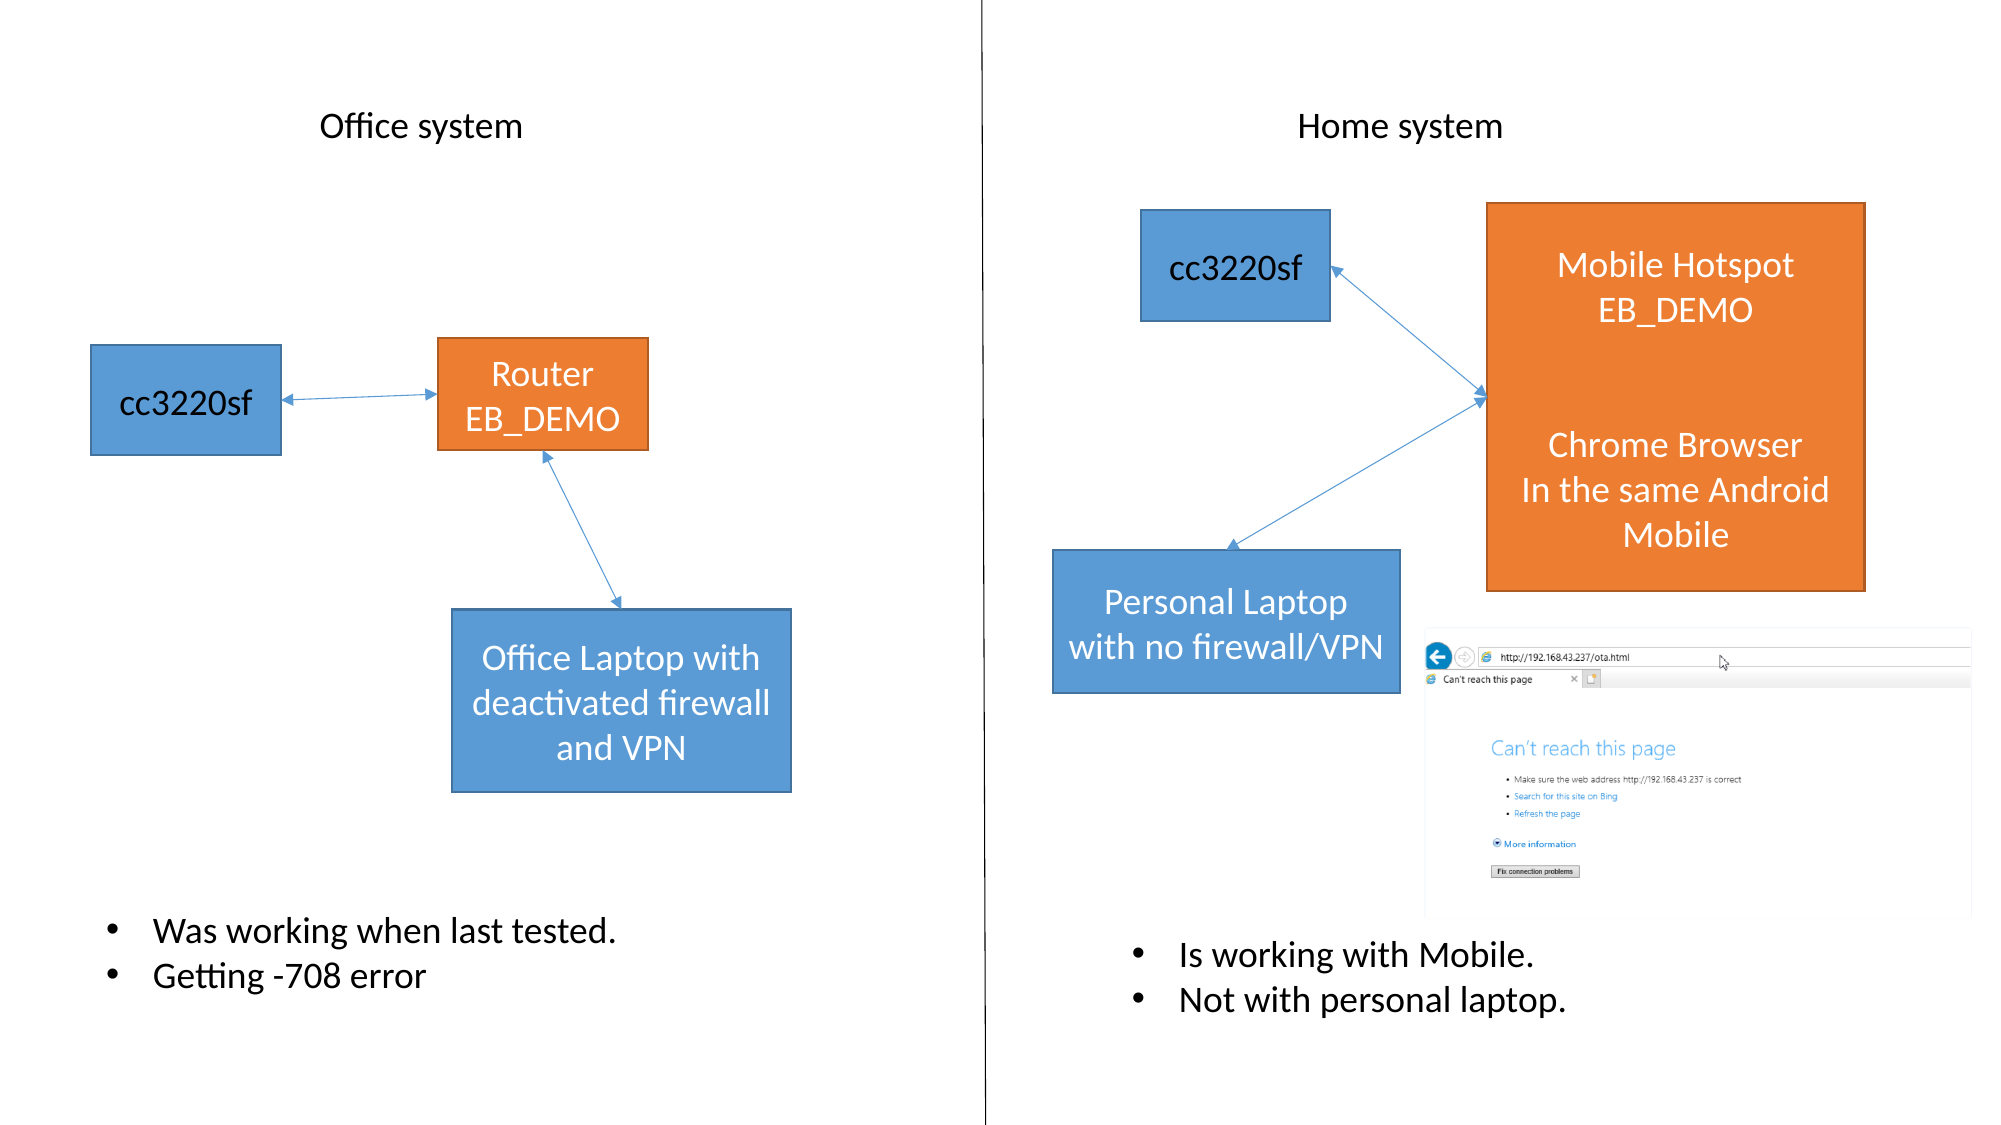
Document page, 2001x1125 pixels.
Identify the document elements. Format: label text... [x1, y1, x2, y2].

text_box Office Laptop with deactivated firewall and VPN [451, 608, 792, 793]
picture [1424, 627, 1972, 919]
text_box Mobile Hotspot EB_DEMO Chrome Browser In the same Android Mobile [1486, 202, 1866, 592]
text_box Office system [304, 94, 724, 154]
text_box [542, 449, 622, 610]
text_box cc3220sf [1140, 209, 1331, 322]
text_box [1330, 265, 1488, 397]
text_box Personal Laptop with no firewall/VPN [1052, 549, 1401, 694]
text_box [280, 393, 438, 401]
text_box Is working with Mobile. Not with personal laptop. [1117, 922, 1733, 1028]
text_box Was working when last tested. Getting -708 error [91, 898, 707, 1004]
text_box Home system [1282, 94, 1703, 154]
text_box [981, 0, 986, 1125]
text_box Router EB_DEMO [437, 337, 649, 451]
text_box cc3220sf [90, 344, 282, 456]
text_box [1226, 397, 1488, 551]
